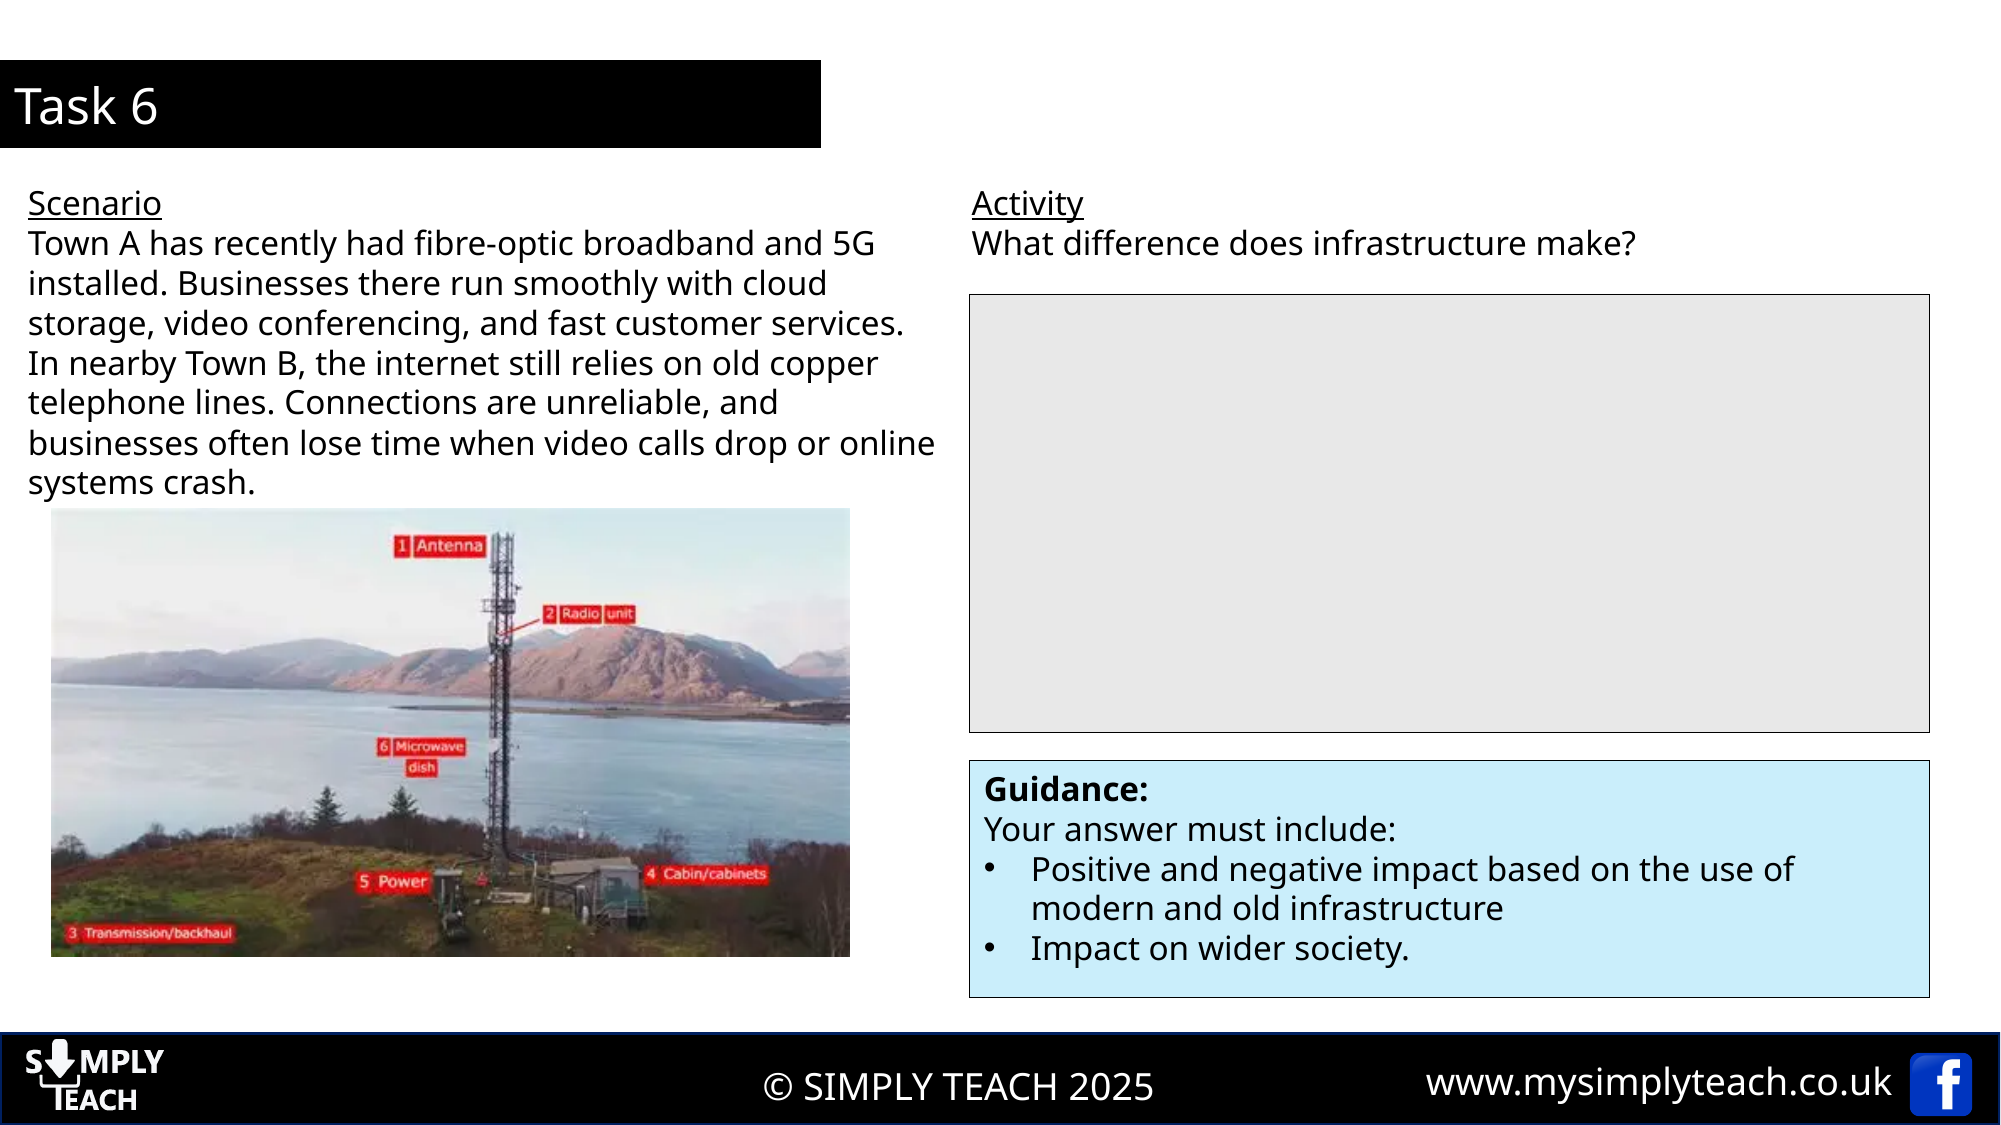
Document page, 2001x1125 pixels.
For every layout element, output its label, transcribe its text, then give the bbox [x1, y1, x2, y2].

text_box Activity What difference does infrastructure make? [956, 174, 1895, 270]
text_box Task 6 [0, 60, 821, 148]
text_box Guidance: Your answer must include: Positive and negative impact based on the use of modern and old infrastructure Impact on wider society. [968, 759, 1931, 999]
text_box [968, 292, 1931, 734]
picture [51, 508, 850, 957]
picture [15, 1033, 182, 1122]
picture [1907, 1050, 1975, 1119]
text_box Scenario Town A has recently had fibre-optic broadband and 5G installed. Businesses there run smoothly with cloud storage, video conferencing, and fast customer services. In nearby Town B, the internet still relies on old copper telephone lines. Connections are unreliable, and businesses often lose time when video calls drop or online systems crash. [13, 174, 957, 509]
